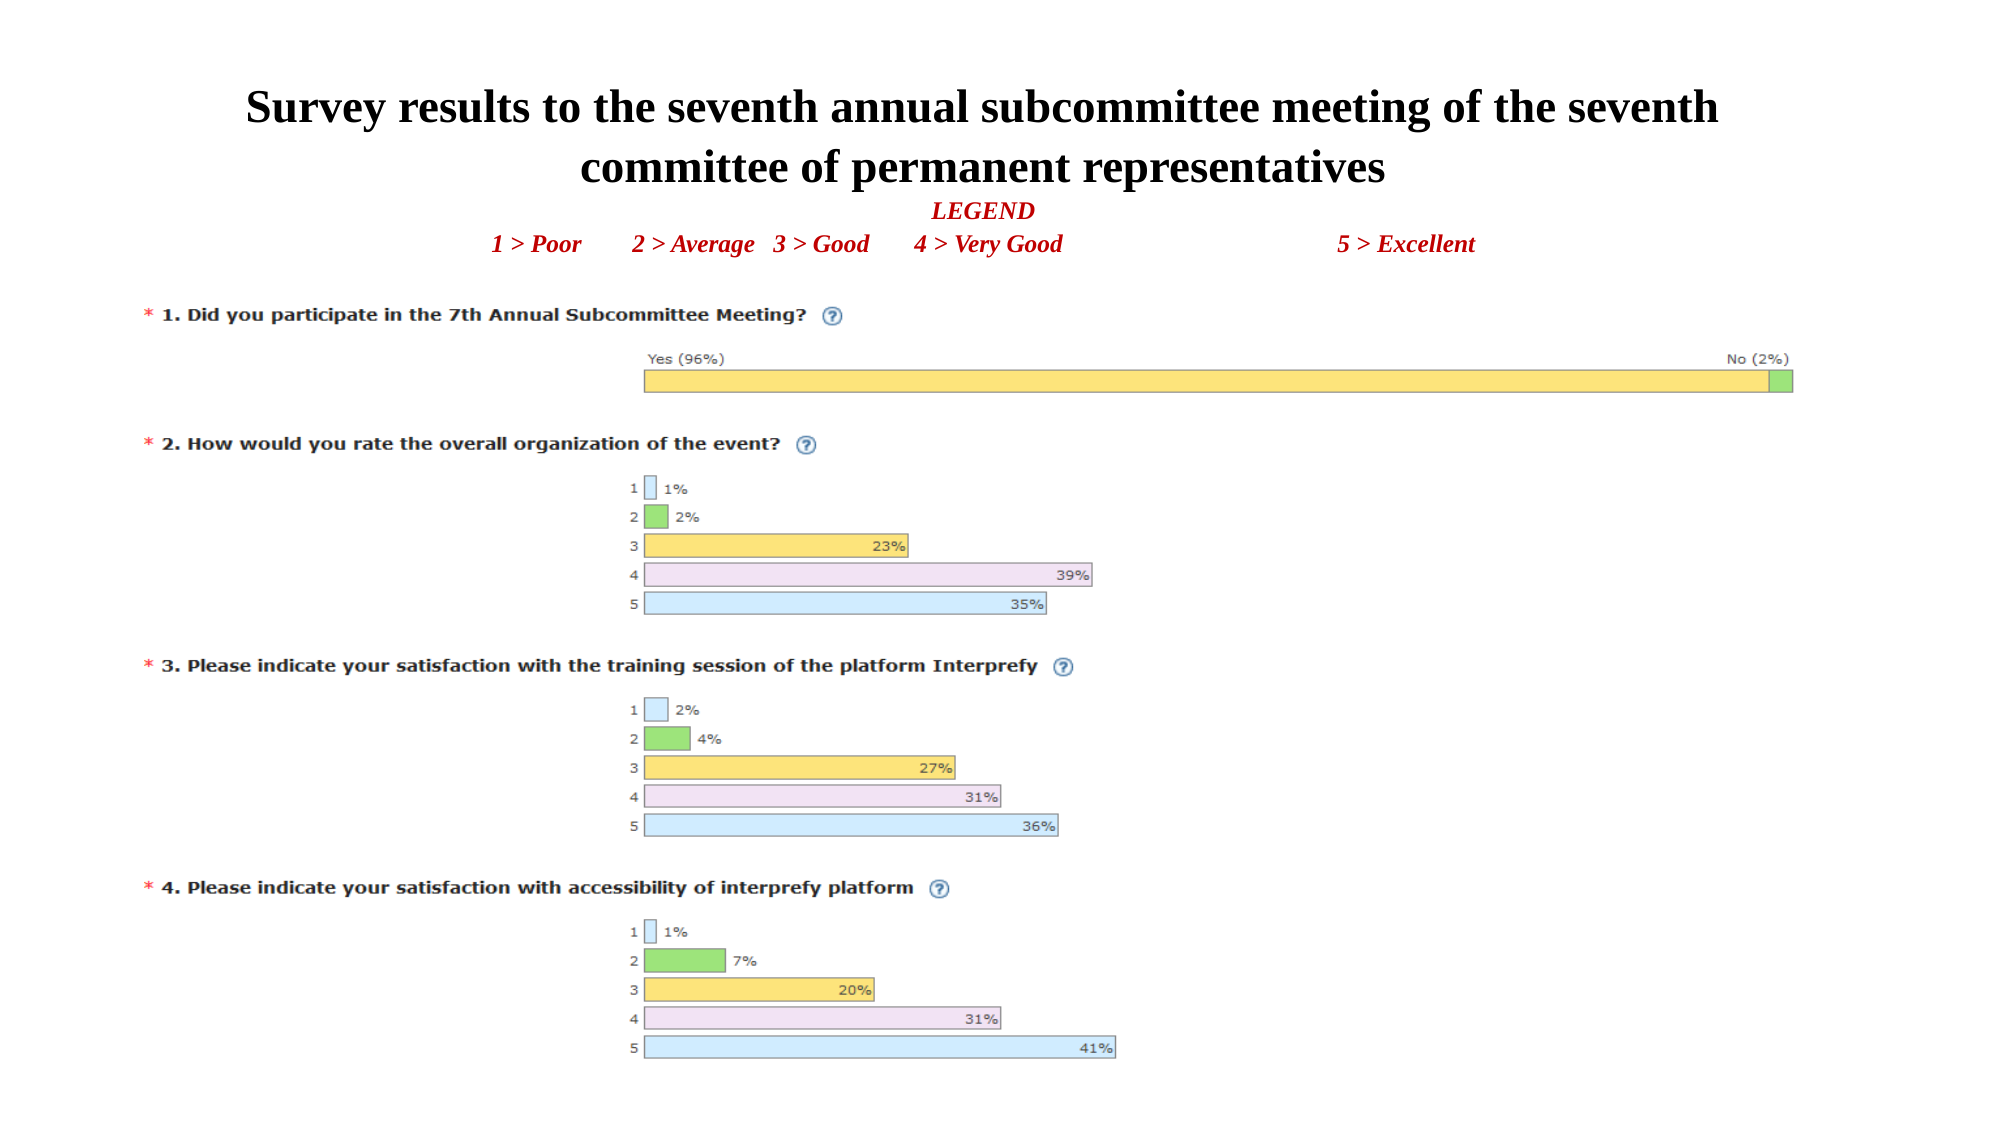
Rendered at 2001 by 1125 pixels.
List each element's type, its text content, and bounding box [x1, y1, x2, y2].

title Survey results to the seventh annual subcommittee meeting of the seventh committee of permanent representatives LEGEND 1 > Poor 2 > Average 3 > Good 4 > Very Good 5 > Excellent [120, 63, 1846, 266]
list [120, 280, 1825, 1071]
